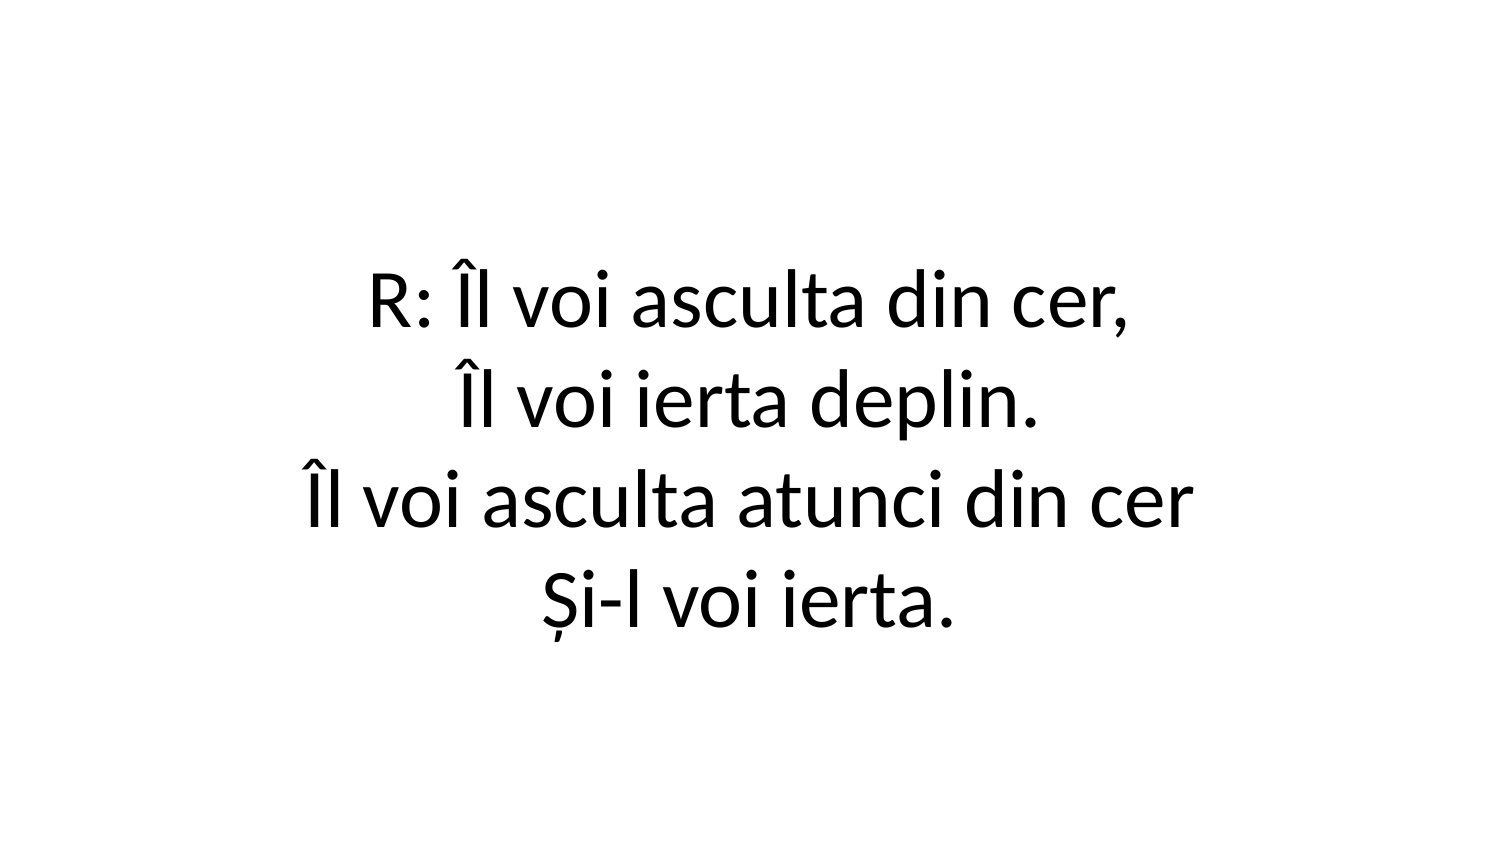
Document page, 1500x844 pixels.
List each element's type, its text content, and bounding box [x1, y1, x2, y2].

text_box R: Îl voi asculta din cer, Îl voi ierta deplin. Îl voi asculta atunci din cer Și-l voi ierta. [289, 192, 1211, 652]
